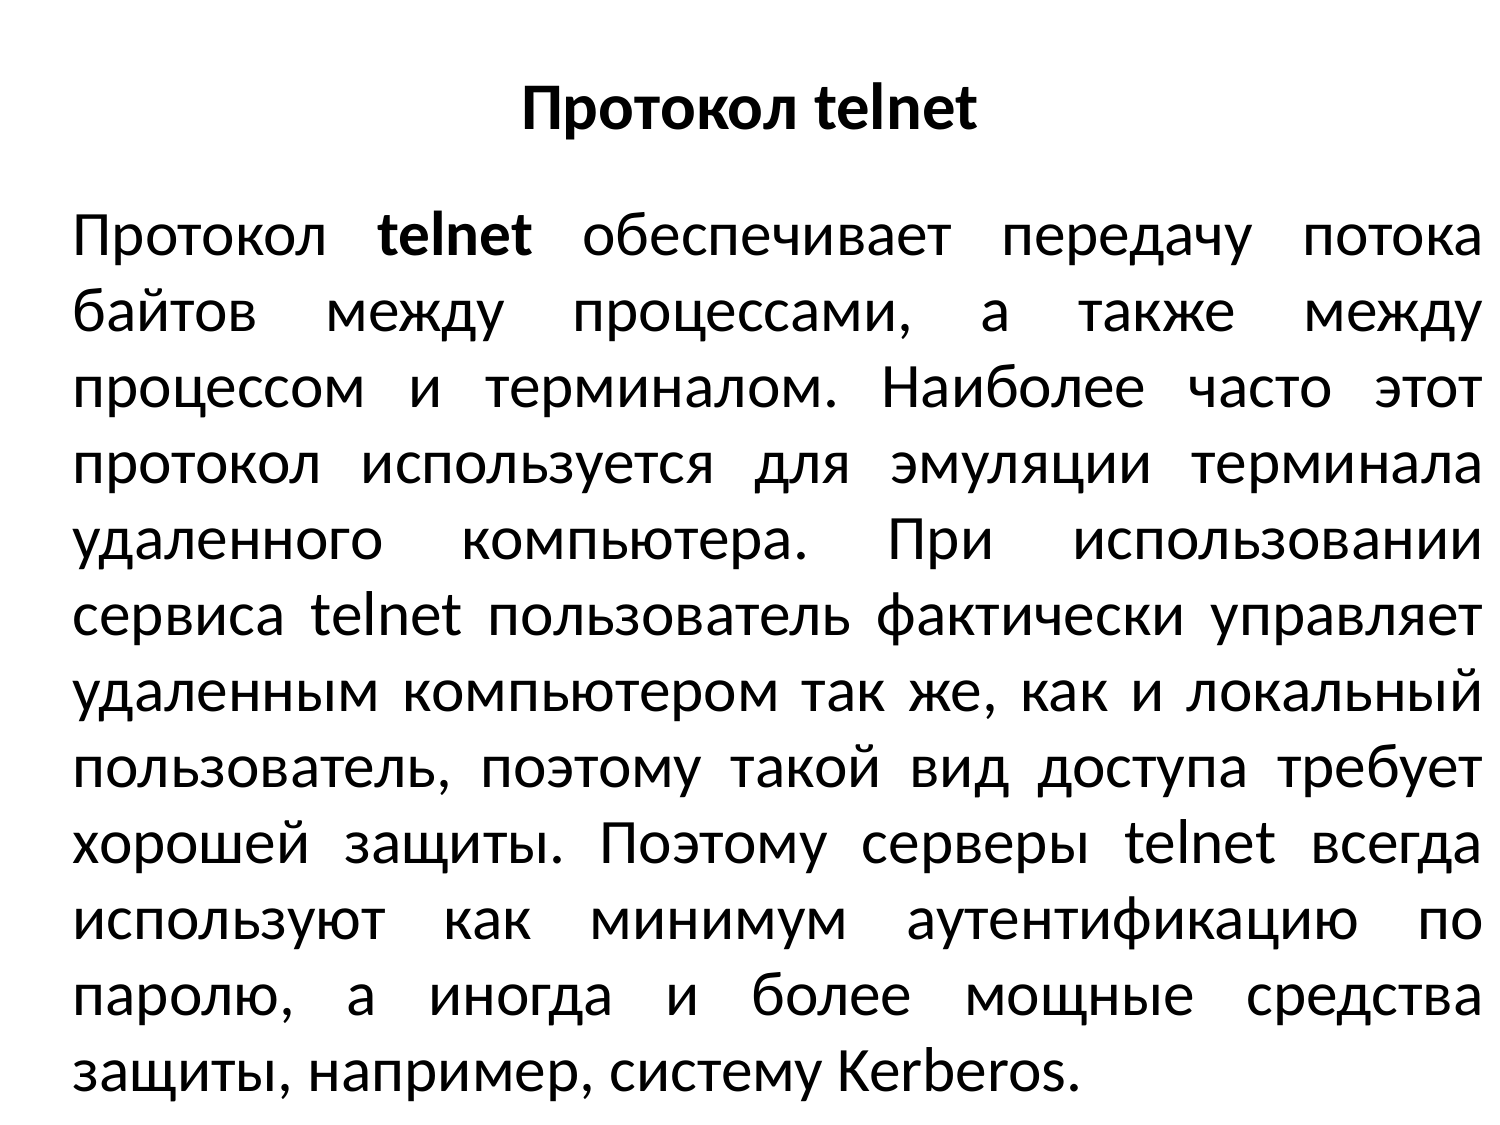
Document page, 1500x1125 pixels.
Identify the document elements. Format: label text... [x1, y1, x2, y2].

list Протокол telnet обеспечивает передачу потока байтов между процессами, а также между процессом и терминалом. Наиболее часто этот протокол используется для эмуляции терминала удаленного компьютера. При использовании сервиса telnet пользователь фактически управляет удаленным компьютером так же, как и локальный пользователь, поэтому такой вид доступа требует хорошей защиты. Поэтому серверы telnet всегда используют как минимум аутентификацию по паролю, а иногда и более мощные средства защиты, например, систему Kerberos. [0, 184, 1500, 1125]
title Протокол telnet [75, 45, 1425, 161]
